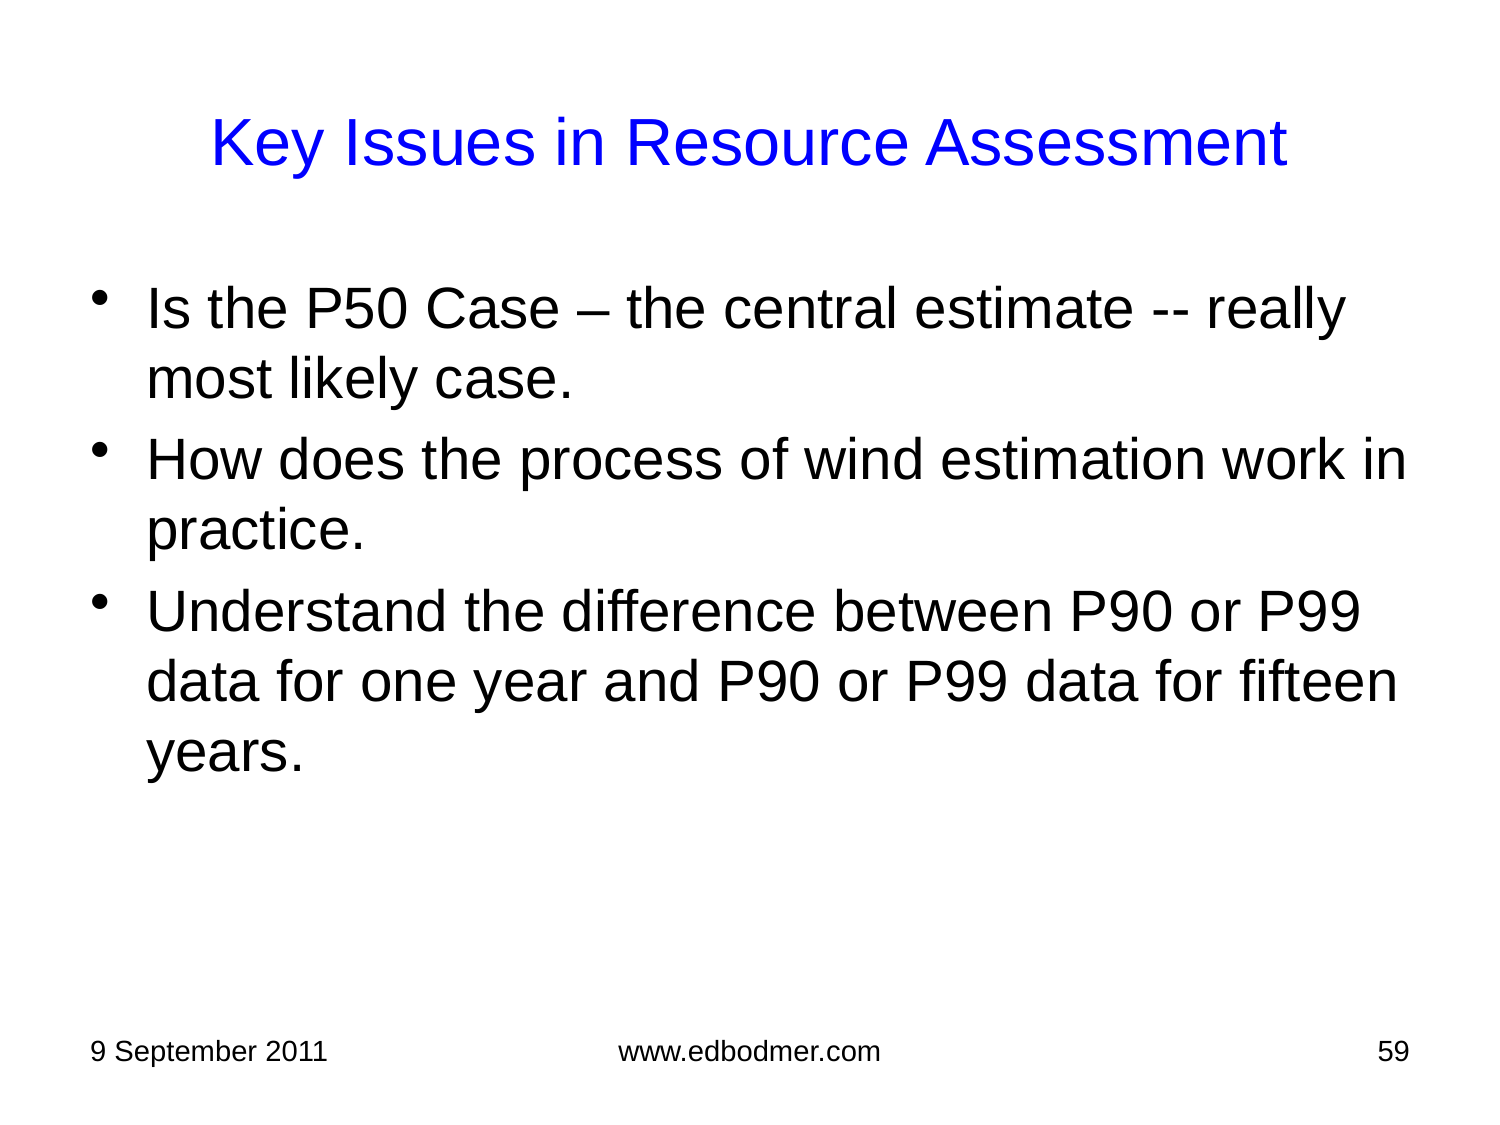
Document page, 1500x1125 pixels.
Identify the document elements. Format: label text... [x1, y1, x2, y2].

title Key Issues in Resource Assessment [74, 44, 1426, 233]
list Is the P50 Case – the central estimate -- really most likely case. How does the process of wind estimation work in practice. Understand the difference between P90 or P99 data for one year and P90 or P99 data for fifteen years. [74, 262, 1426, 1006]
slide_number 59 [1074, 1024, 1426, 1103]
footer www.edbodmer.com [512, 1024, 988, 1103]
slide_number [74, 1024, 426, 1103]
